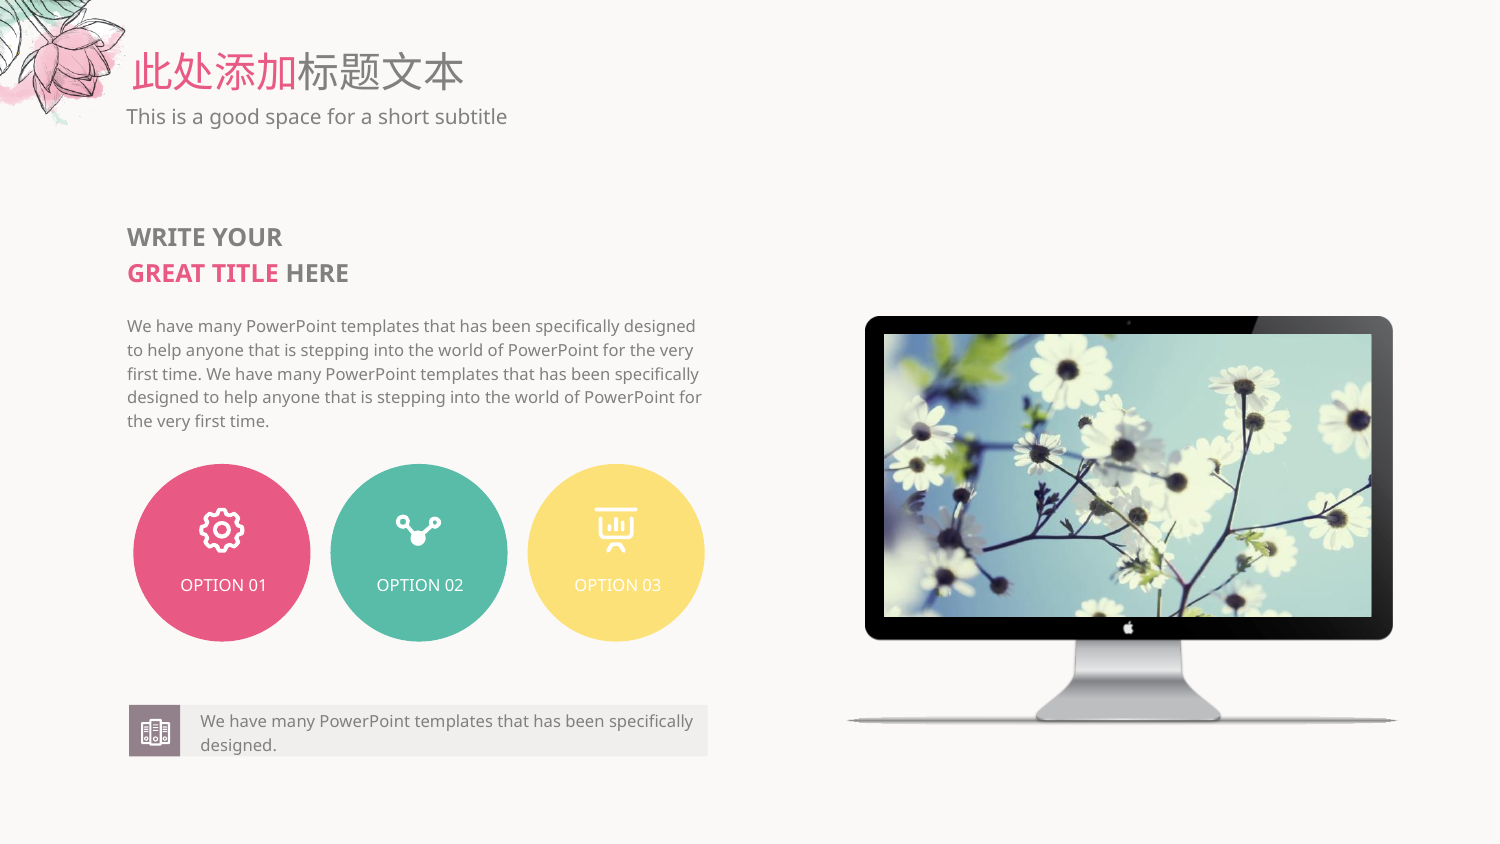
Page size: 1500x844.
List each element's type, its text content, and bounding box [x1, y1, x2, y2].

text_box [129, 704, 181, 757]
text_box 此处添加标题文本 [130, 45, 587, 96]
text_box [330, 463, 508, 642]
text_box OPTION 03 [547, 570, 689, 595]
text_box This is a good space for a short subtitle [126, 95, 523, 136]
text_box OPTION 02 [349, 570, 492, 595]
text_box [133, 463, 311, 642]
text_box WRITE YOUR GREAT TITLE HERE We have many PowerPoint templates that has been specifically designed to help anyone that is stepping into the world of PowerPoint for the very first time. We have many PowerPoint templates that has been specifically designed to help anyone that is stepping into the world of PowerPoint for the very first time. [127, 215, 704, 432]
text_box [141, 718, 171, 746]
picture [0, 0, 126, 127]
text_box [181, 704, 708, 757]
text_box OPTION 01 [153, 570, 295, 595]
text_box [527, 463, 705, 642]
text_box [395, 514, 442, 546]
text_box We have many PowerPoint templates that has been specifically designed. [200, 706, 708, 755]
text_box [844, 316, 1400, 726]
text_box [198, 507, 245, 553]
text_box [594, 507, 638, 554]
